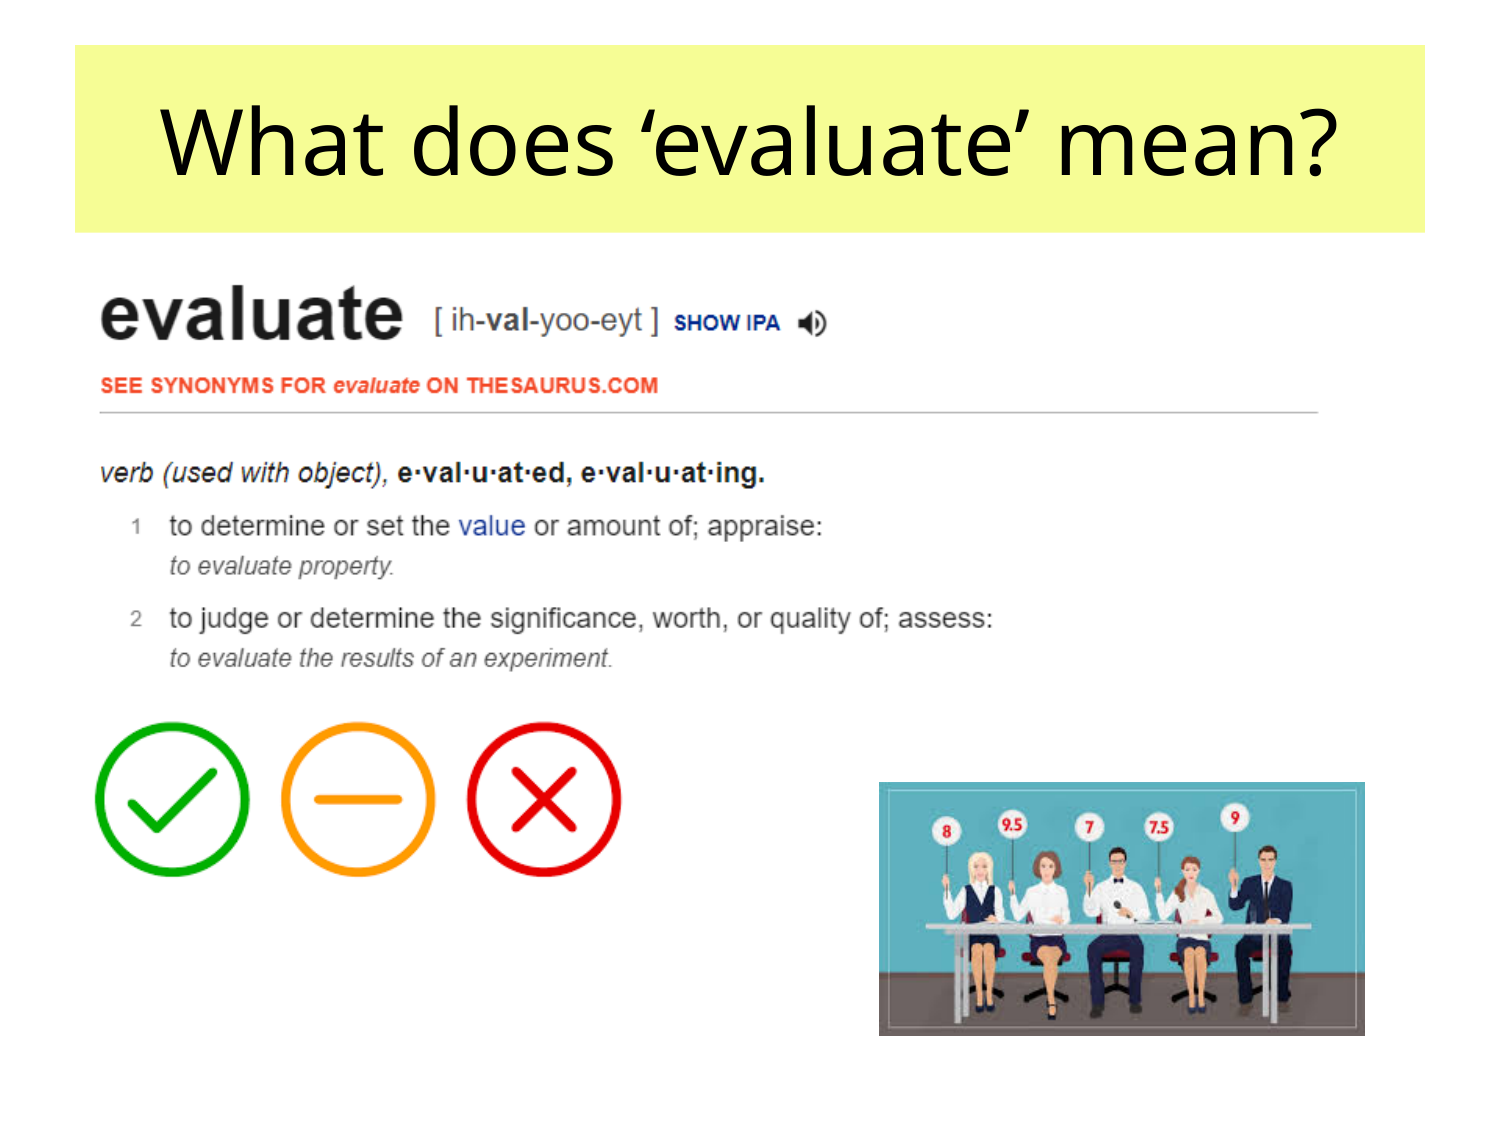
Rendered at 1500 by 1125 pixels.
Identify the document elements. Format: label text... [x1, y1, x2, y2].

picture [74, 276, 1323, 690]
title What does ‘evaluate’ mean? [75, 45, 1425, 233]
picture [879, 782, 1365, 1036]
picture [74, 691, 643, 910]
